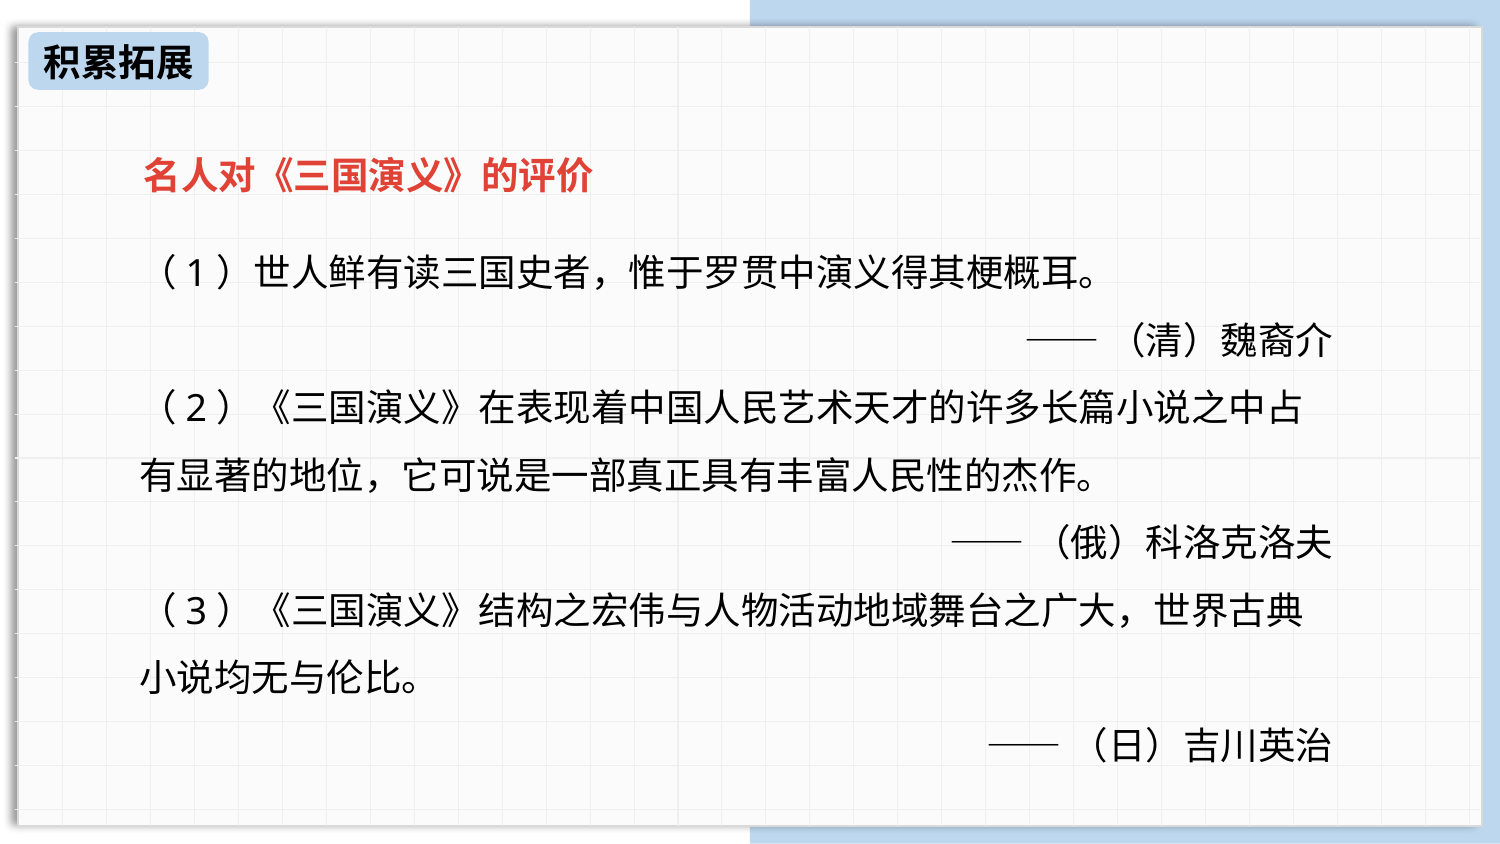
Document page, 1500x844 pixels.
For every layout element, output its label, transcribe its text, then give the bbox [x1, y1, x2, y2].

text_box 积累拓展 [27, 31, 210, 91]
text_box （1）世人鲜有读三国史者，惟于罗贯中演义得其梗概耳。 ——（清）魏裔介 （2）《三国演义》在表现着中国人民艺术天才的许多长篇小说之中占有显著的地位，它可说是一部真正具有丰富人民性的杰作。 ——（俄）科洛克洛夫 （3）《三国演义》结构之宏伟与人物活动地域舞台之广大，世界古典小说均无与伦比。 ——（日）吉川英治 [127, 221, 1345, 773]
text_box 名人对《三国演义》的评价 [127, 119, 662, 207]
